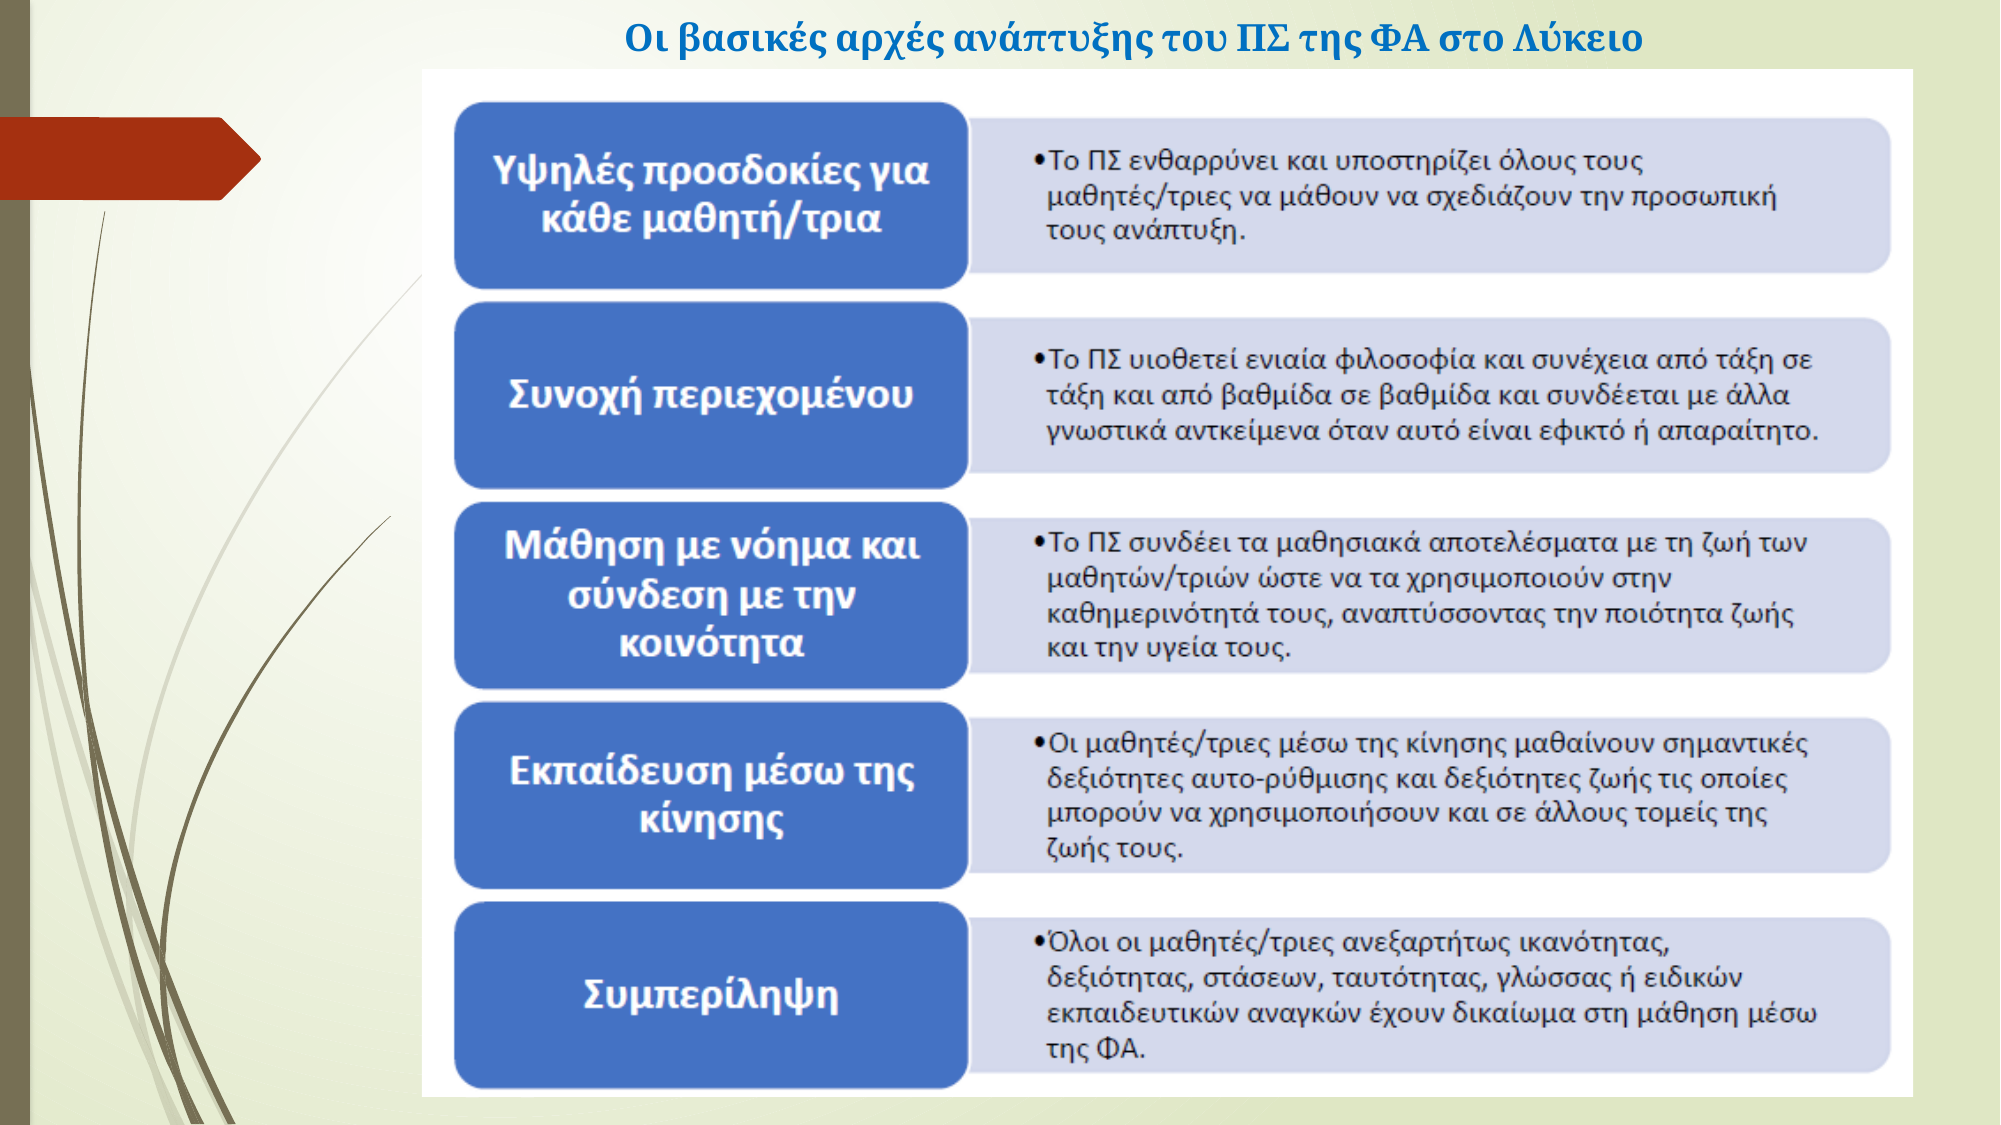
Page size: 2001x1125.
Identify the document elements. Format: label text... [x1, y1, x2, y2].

text_box Οι βασικές αρχές ανάπτυξης του ΠΣ της ΦΑ στο Λύκειο [609, 6, 1929, 67]
picture [421, 69, 1914, 1098]
